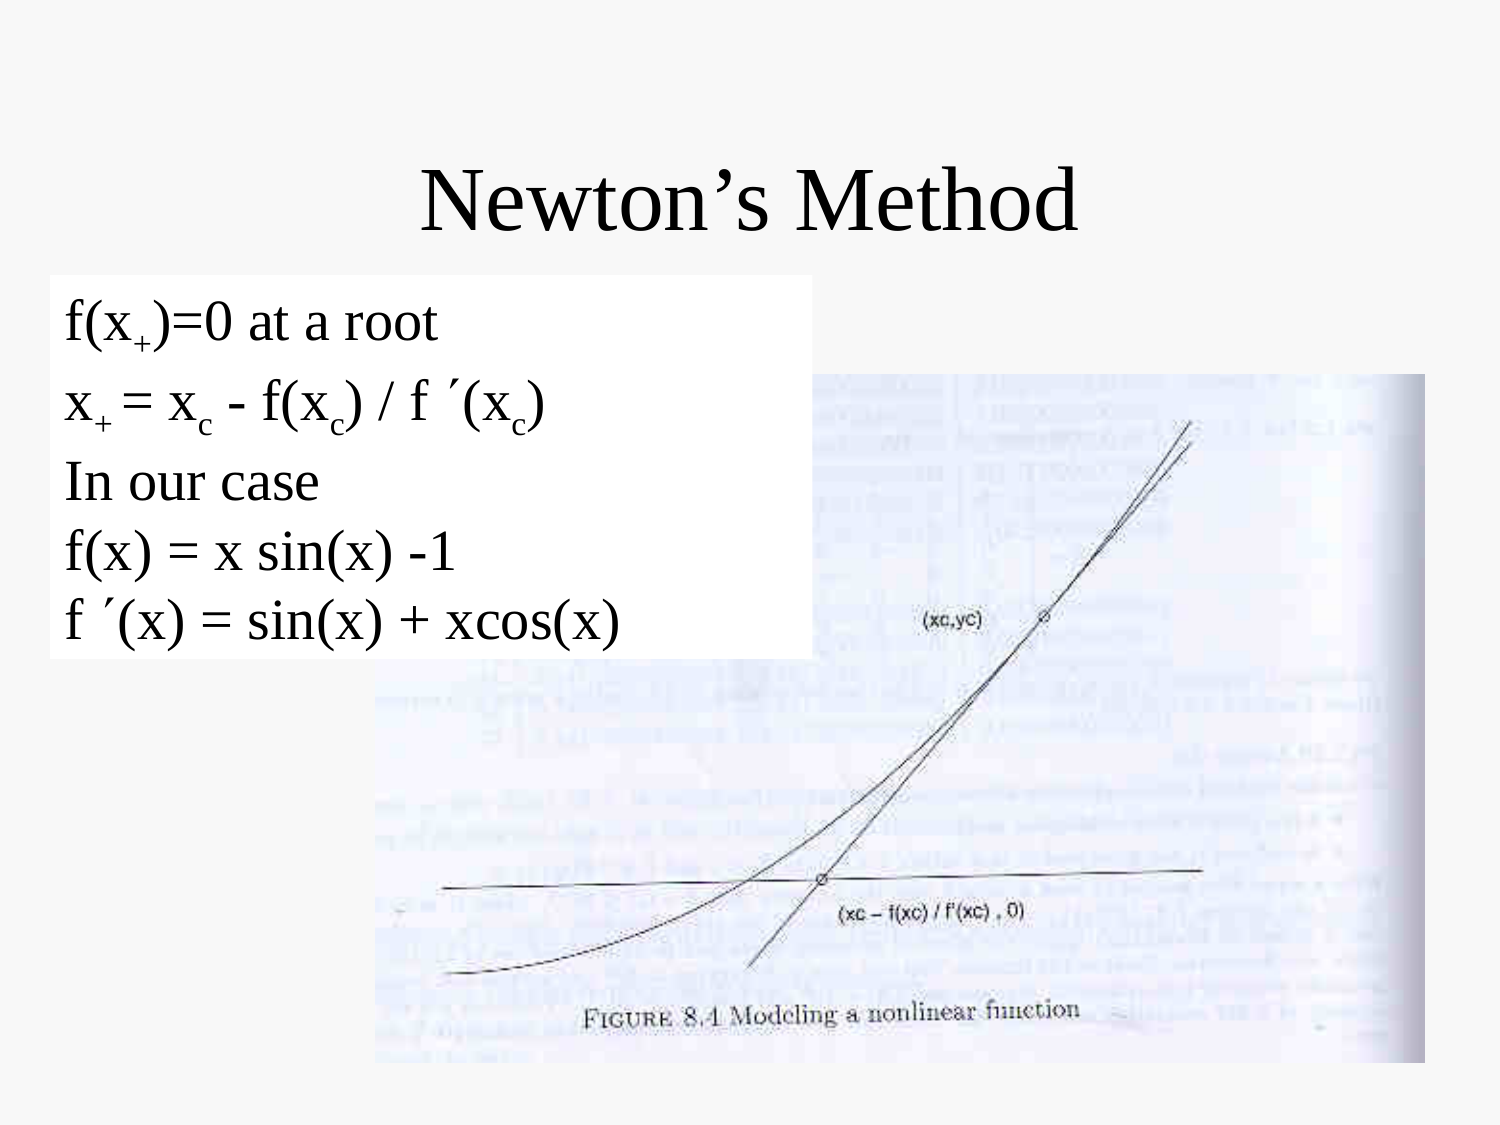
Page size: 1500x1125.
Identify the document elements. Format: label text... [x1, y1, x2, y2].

picture [374, 374, 1426, 1063]
title Newton’s Method [112, 99, 1388, 288]
text_box f(x+)=0 at a root x+ = xc - f(xc) / f (xc) In our case f(x) = x sin(x) -1 f (x) = sin(x) + xcos(x) [49, 275, 813, 659]
